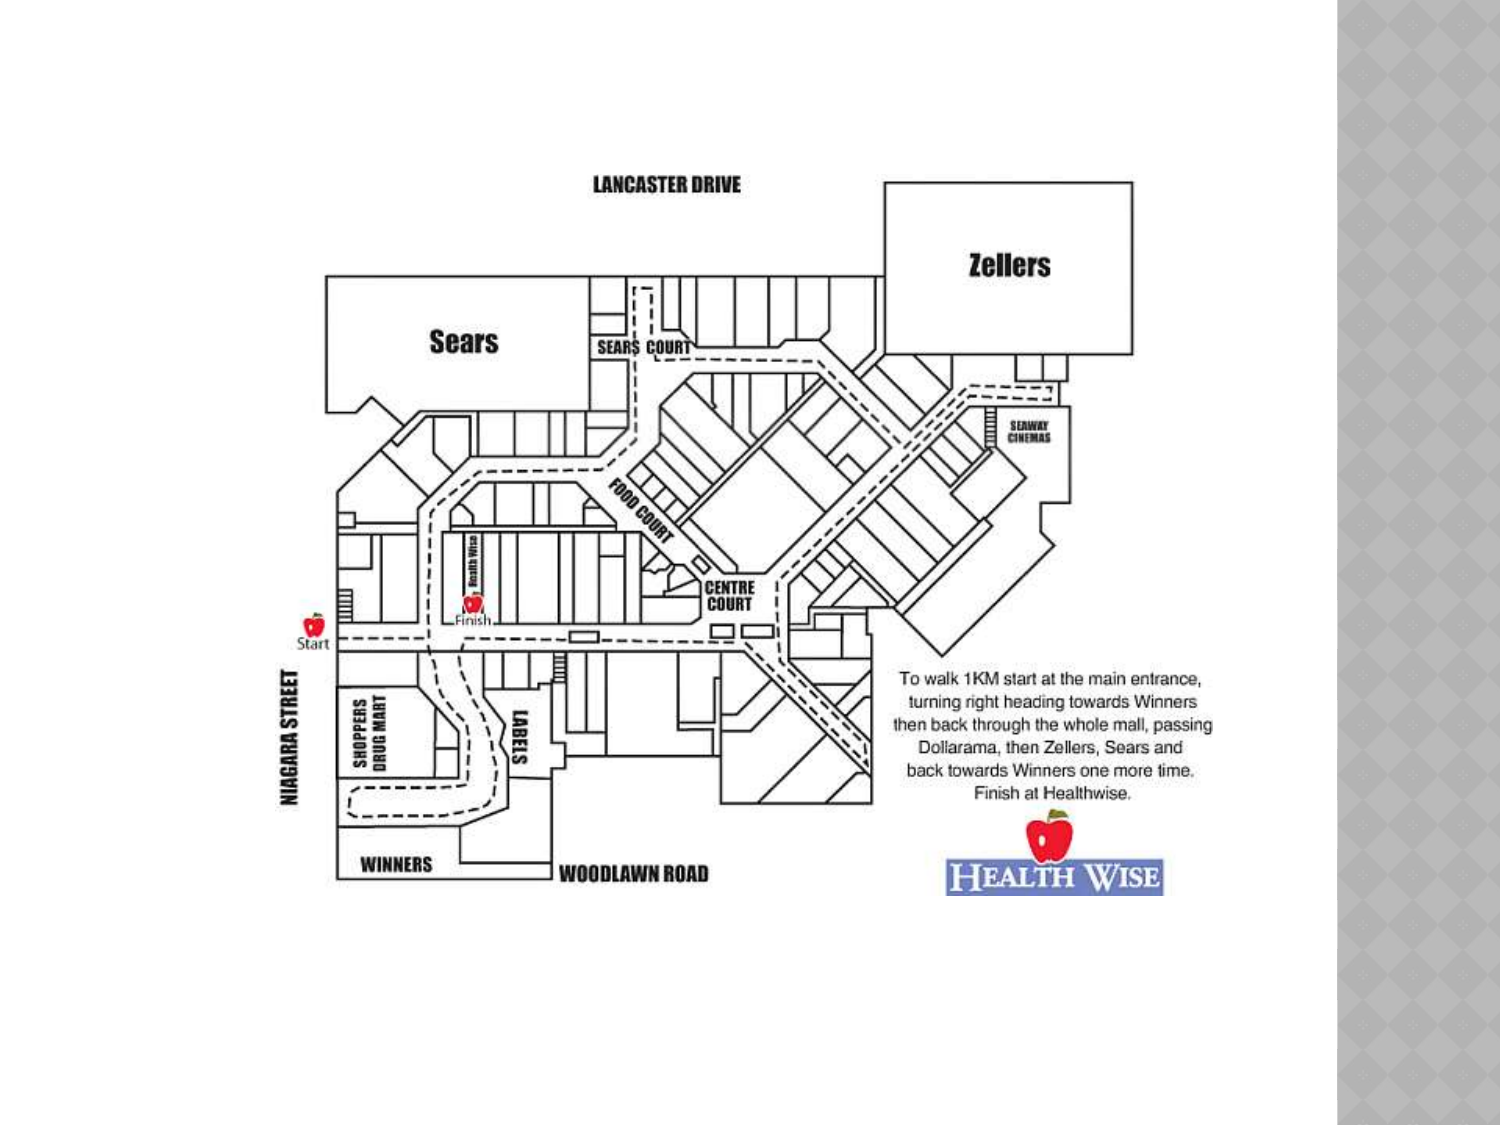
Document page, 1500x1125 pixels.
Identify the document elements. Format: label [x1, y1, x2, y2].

picture [274, 174, 1213, 896]
